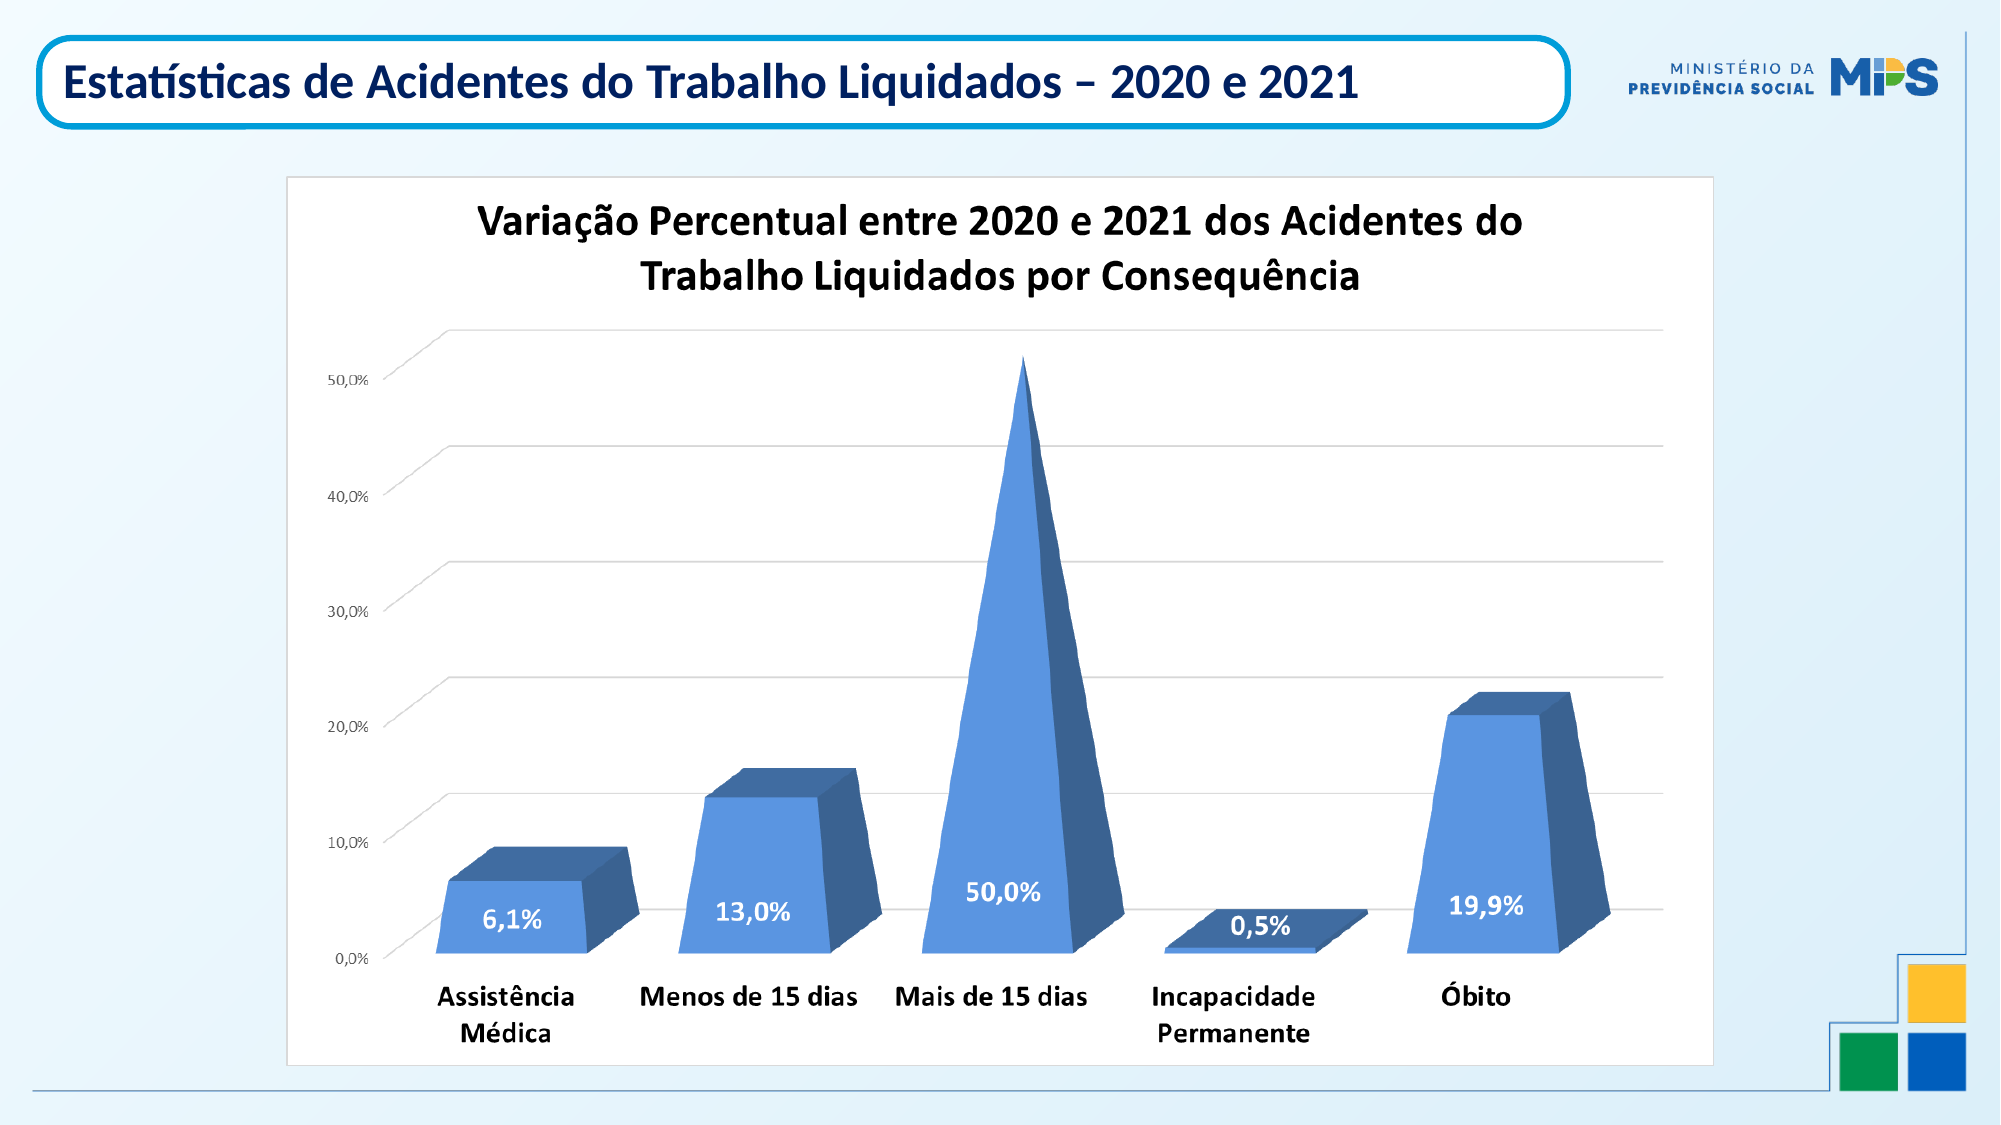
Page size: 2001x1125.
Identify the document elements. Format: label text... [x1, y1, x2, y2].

text_box Estatísticas de Acidentes do Trabalho Liquidados – 2020 e 2021 [37, 35, 1570, 129]
picture [0, 0, 2000, 1125]
